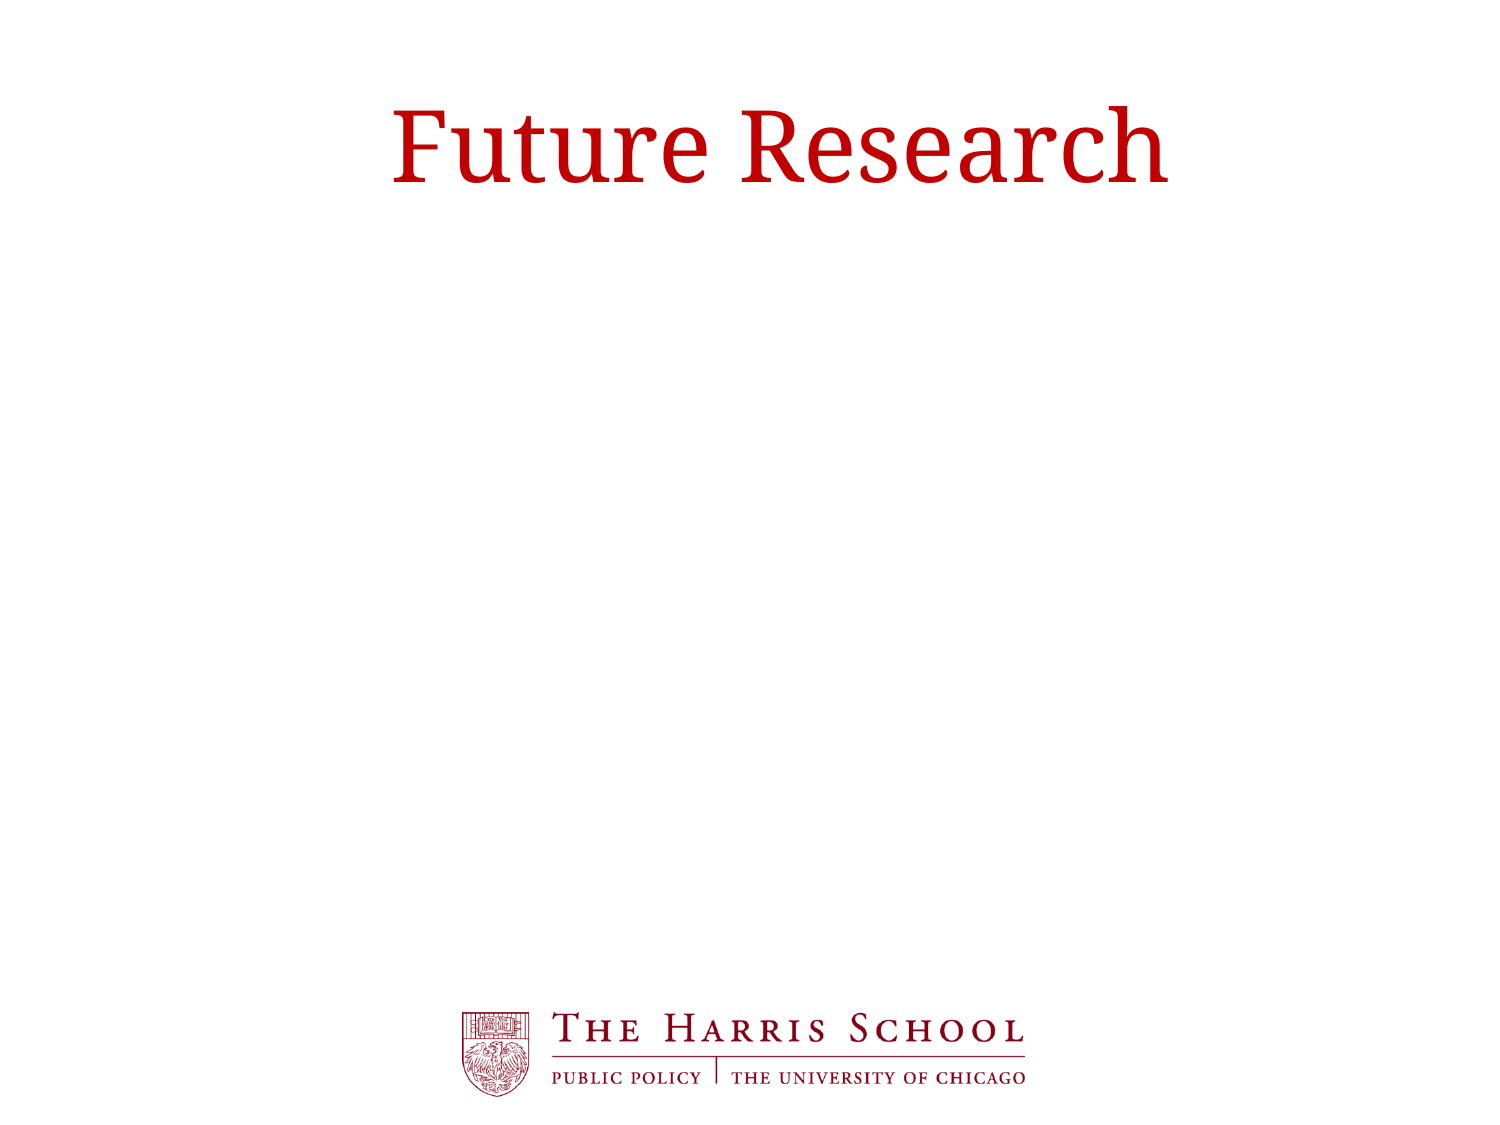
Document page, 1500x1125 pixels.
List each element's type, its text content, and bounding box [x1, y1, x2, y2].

text_box Future Research [112, 75, 1450, 210]
picture [462, 1012, 1026, 1097]
